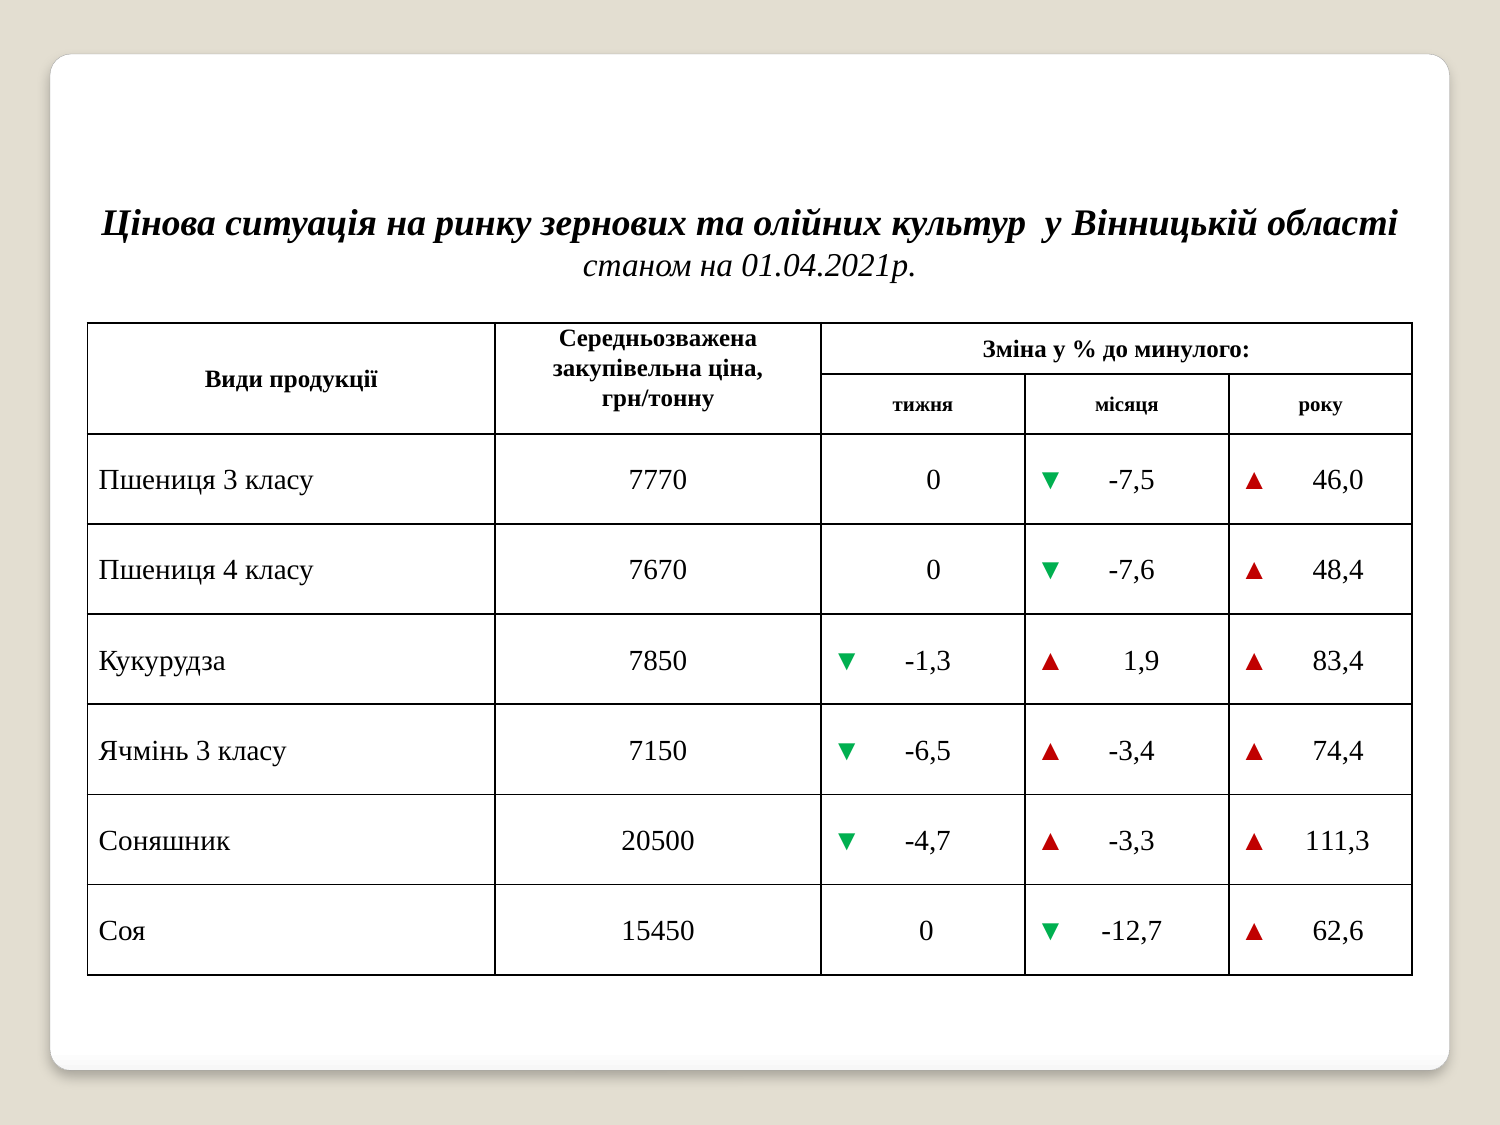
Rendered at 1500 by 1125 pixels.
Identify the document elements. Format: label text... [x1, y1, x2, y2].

table_cell 7150 [496, 705, 820, 794]
table_cell ▼ -7,6 [1026, 525, 1228, 613]
table_cell ▲ -3,4 [1026, 705, 1228, 794]
table_cell ▲ 83,4 [1230, 615, 1411, 703]
table_cell ▲ 1,9 [1026, 615, 1228, 703]
table_cell тижня [822, 375, 1024, 433]
table_cell 15450 [496, 885, 820, 974]
table_cell 7670 [496, 525, 820, 613]
table_cell Соняшник [88, 795, 494, 884]
table_cell 0 [822, 525, 1024, 613]
table_cell Пшениця 3 класу [88, 435, 494, 523]
table_cell року [1230, 375, 1411, 433]
table_cell ▲ 48,4 [1230, 525, 1411, 613]
table_cell Ячмінь 3 класу [88, 705, 494, 794]
table_cell 7850 [496, 615, 820, 703]
table_cell ▼ -12,7 [1026, 885, 1228, 974]
table_cell ▼ -4,7 [822, 795, 1024, 884]
table_cell ▲ 111,3 [1230, 795, 1411, 884]
table_cell ▲ 74,4 [1230, 705, 1411, 794]
table_cell ▼ -7,5 [1026, 435, 1228, 523]
table_cell ▲ 62,6 [1230, 885, 1411, 974]
table_cell місяця [1026, 375, 1228, 433]
table_cell 7770 [496, 435, 820, 523]
table_cell Середньозважена закупівельна ціна, грн/тонну [496, 324, 820, 433]
table_cell Соя [88, 885, 494, 974]
table_header Цінова ситуація на ринку зернових та олійних культур у Вінницькій області станом на 01.04.2021р. [88, 112, 1412, 322]
table_cell Зміна у % до минулого: [822, 324, 1411, 373]
table_cell ▼ -6,5 [822, 705, 1024, 794]
table_cell 0 [822, 885, 1024, 974]
table_cell Кукурудза [88, 615, 494, 703]
table_cell Пшениця 4 класу [88, 525, 494, 613]
table_cell 0 [822, 435, 1024, 523]
table_cell ▼ -1,3 [822, 615, 1024, 703]
table_cell Види продукції [88, 324, 494, 433]
table_cell ▲ -3,3 [1026, 795, 1228, 884]
table_cell 20500 [496, 795, 820, 884]
table_cell ▲ 46,0 [1230, 435, 1411, 523]
